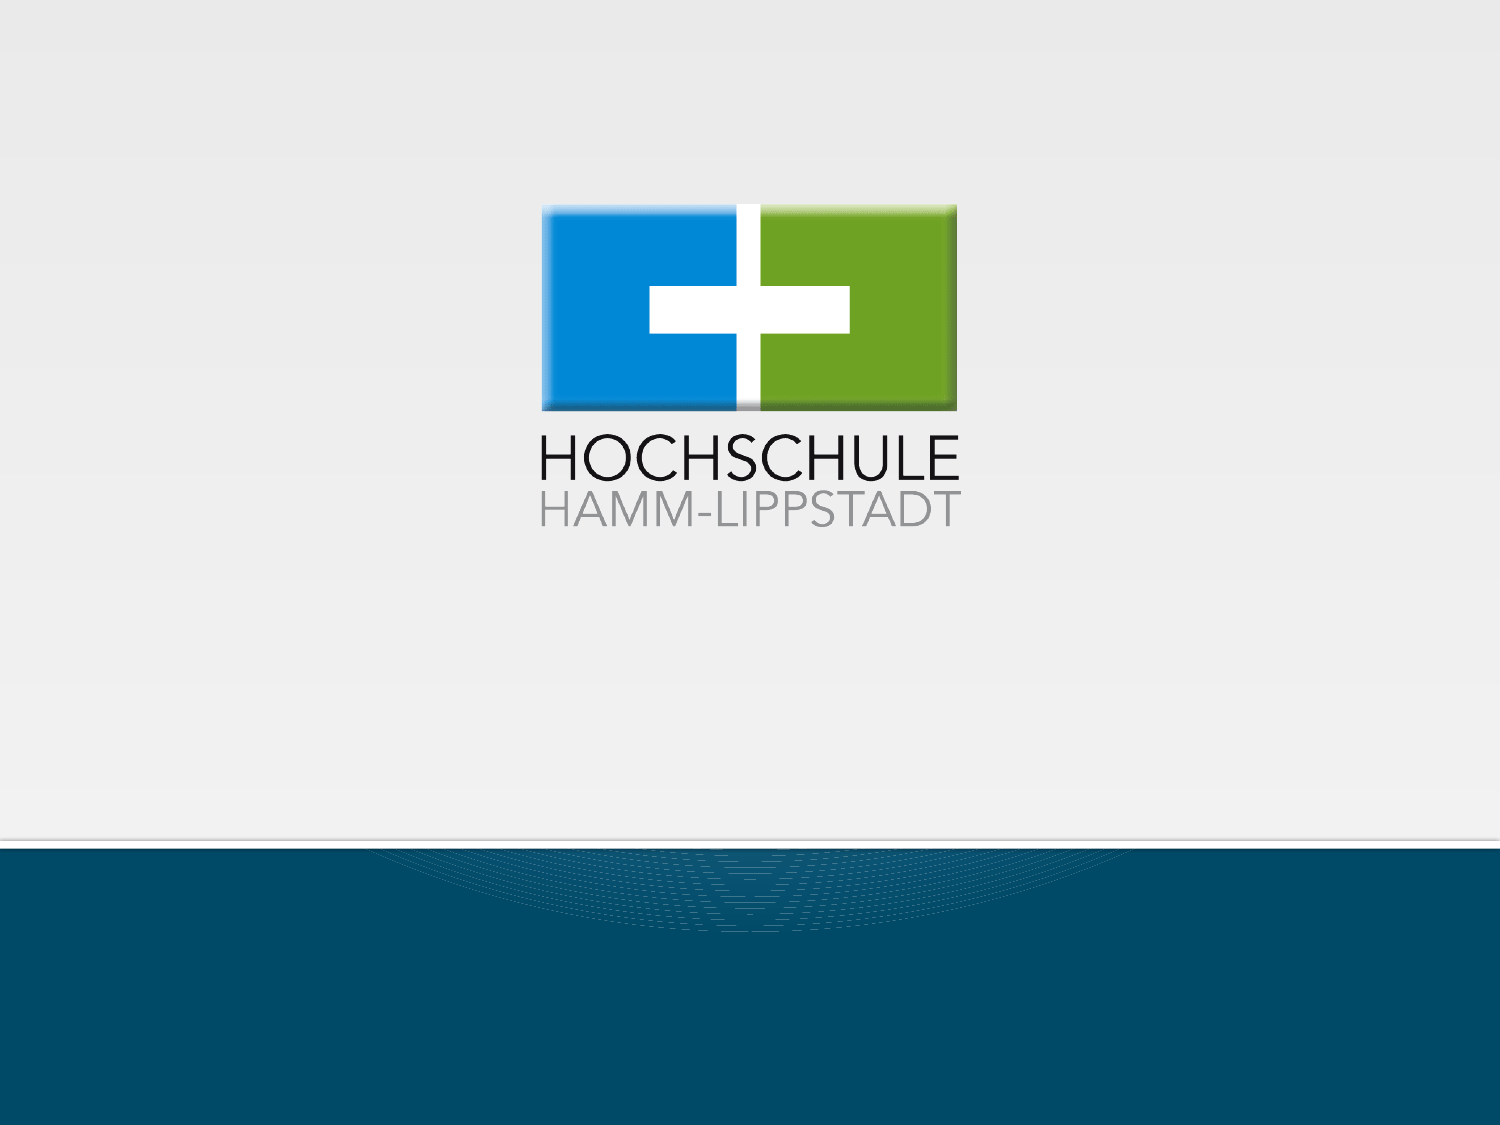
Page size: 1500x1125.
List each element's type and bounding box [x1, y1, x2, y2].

picture [539, 202, 961, 527]
